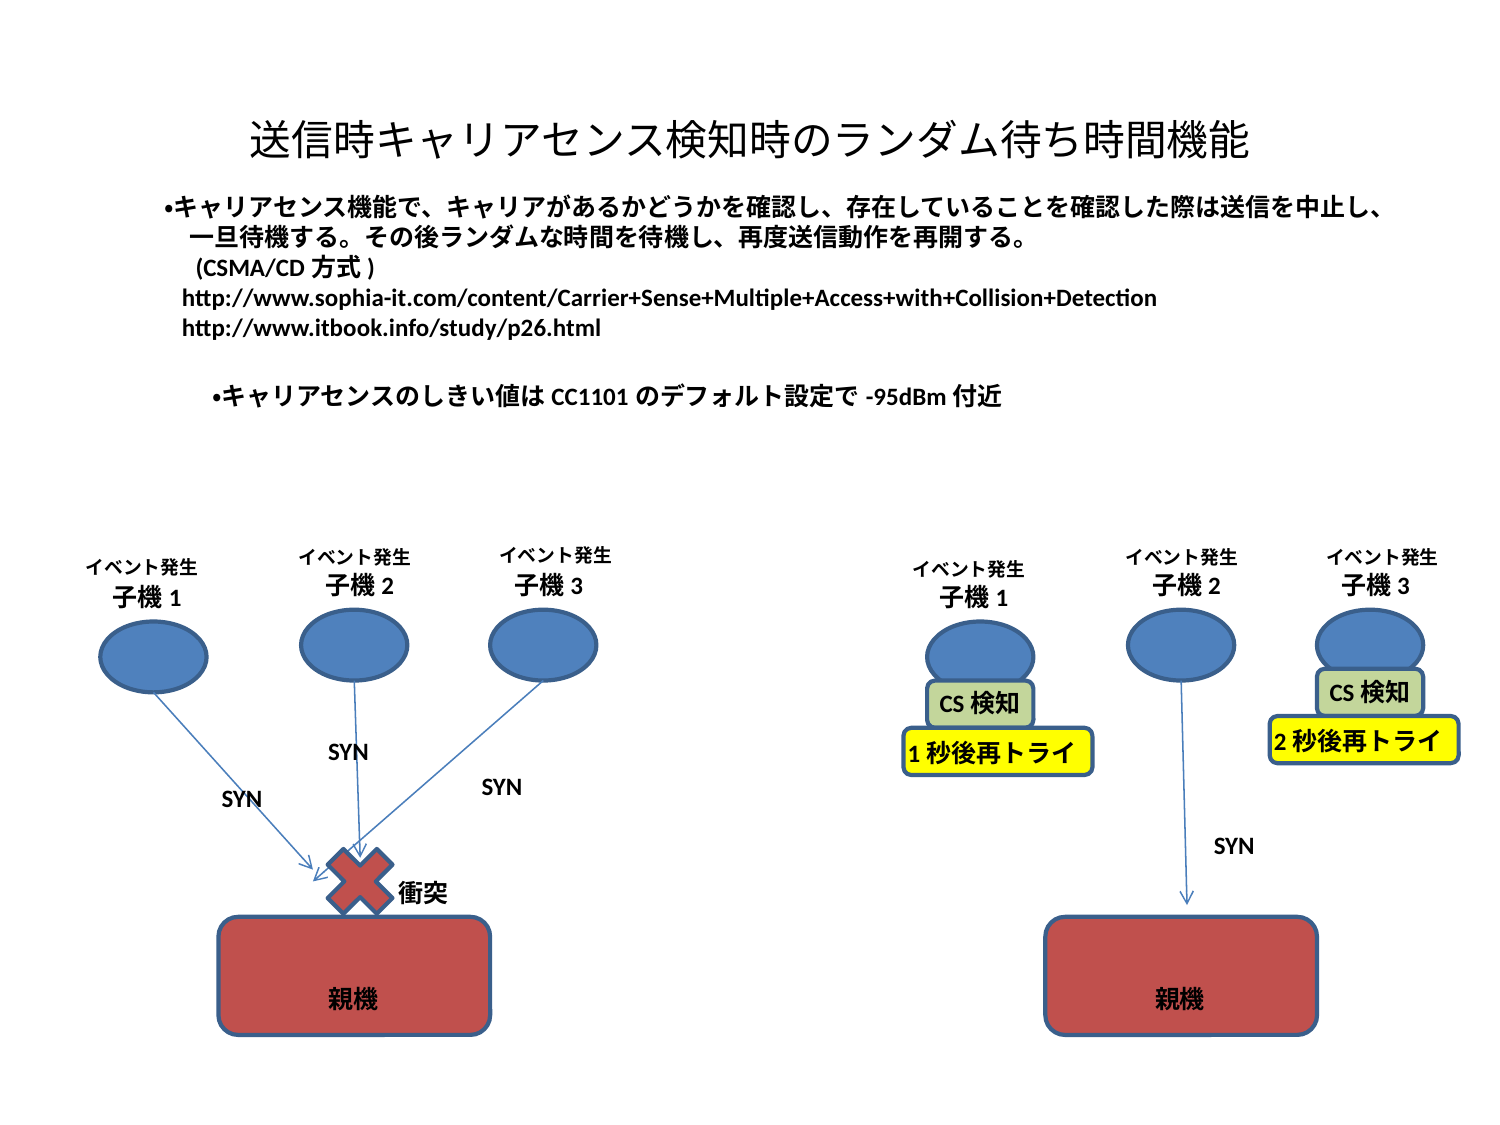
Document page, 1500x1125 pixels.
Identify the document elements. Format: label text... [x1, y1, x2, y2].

text_box 子機1 [97, 586, 197, 619]
text_box 親機 [313, 975, 394, 1021]
text_box 子機3 [1326, 577, 1425, 608]
text_box 衝突 [384, 869, 464, 915]
text_box [216, 914, 493, 1038]
text_box ・キャリアセンス機能で、キャリアがあるかどうかを確認し、存在していることを確認した際は送信を中止し、 一旦待機する。その後ランダムな時間を待機し、再度送信動作を再開する。 (CSMA/CD方式) http://www.sophia-it.com/content/Carrier+Sense+Multiple+Access+with+Collision+Detection http://www.itbook.info/study/p26.html [149, 184, 1412, 349]
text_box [375, 689, 553, 849]
text_box SYN [1199, 822, 1270, 867]
text_box SYN [327, 727, 370, 764]
text_box 子機2 [310, 577, 409, 608]
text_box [926, 680, 1034, 726]
text_box イベント発生 [1311, 538, 1454, 577]
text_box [1316, 668, 1424, 714]
text_box イベント発生 [283, 538, 426, 577]
text_box [98, 619, 209, 695]
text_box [1269, 715, 1459, 764]
text_box ・キャリアセンスのしきい値はCC1101のデフォルト設定で-95dBm付近 [197, 373, 1018, 419]
text_box [925, 619, 1036, 678]
text_box [488, 608, 599, 683]
text_box イベント発生 [484, 536, 627, 574]
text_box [268, 765, 370, 773]
text_box [1125, 608, 1237, 683]
text_box イベント発生 [70, 548, 213, 586]
text_box 子機3 [499, 574, 598, 608]
text_box 子機1 [924, 588, 1024, 619]
text_box [1314, 608, 1426, 666]
title 送信時キャリアセンス検知時のランダム待ち時間機能 [75, 45, 1425, 233]
text_box [298, 608, 410, 683]
text_box イベント発生 [897, 550, 1040, 588]
text_box 子機2 [1137, 577, 1236, 608]
text_box イベント発生 [1110, 538, 1253, 577]
text_box [325, 846, 395, 916]
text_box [1071, 789, 1297, 796]
text_box 親機 [1140, 975, 1221, 1021]
text_box [1043, 914, 1320, 1038]
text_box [903, 727, 1093, 776]
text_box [144, 700, 322, 861]
